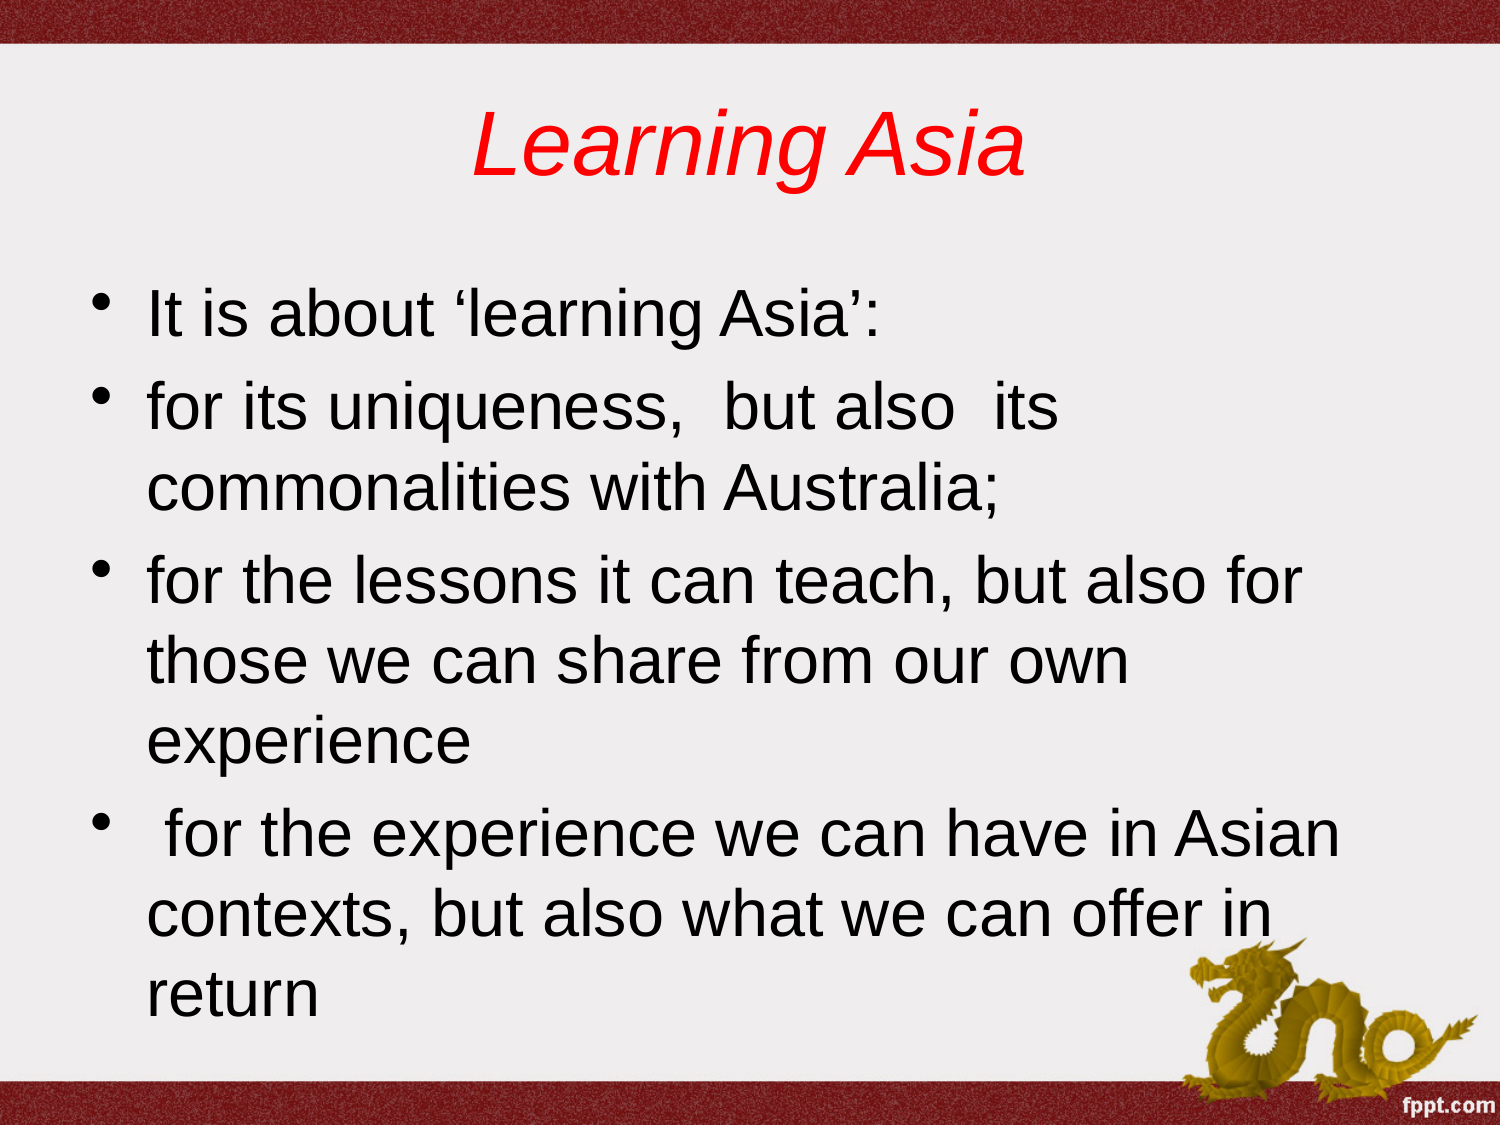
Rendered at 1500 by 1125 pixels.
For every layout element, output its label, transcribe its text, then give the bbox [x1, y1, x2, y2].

list It is about ‘learning Asia’: for its uniqueness, but also its commonalities with Australia; for the lessons it can teach, but also for those we can share from our own experience for the experience we can have in Asian contexts, but also what we can offer in return [74, 262, 1426, 1006]
title Learning Asia [74, 44, 1426, 233]
picture [0, 0, 1500, 1125]
